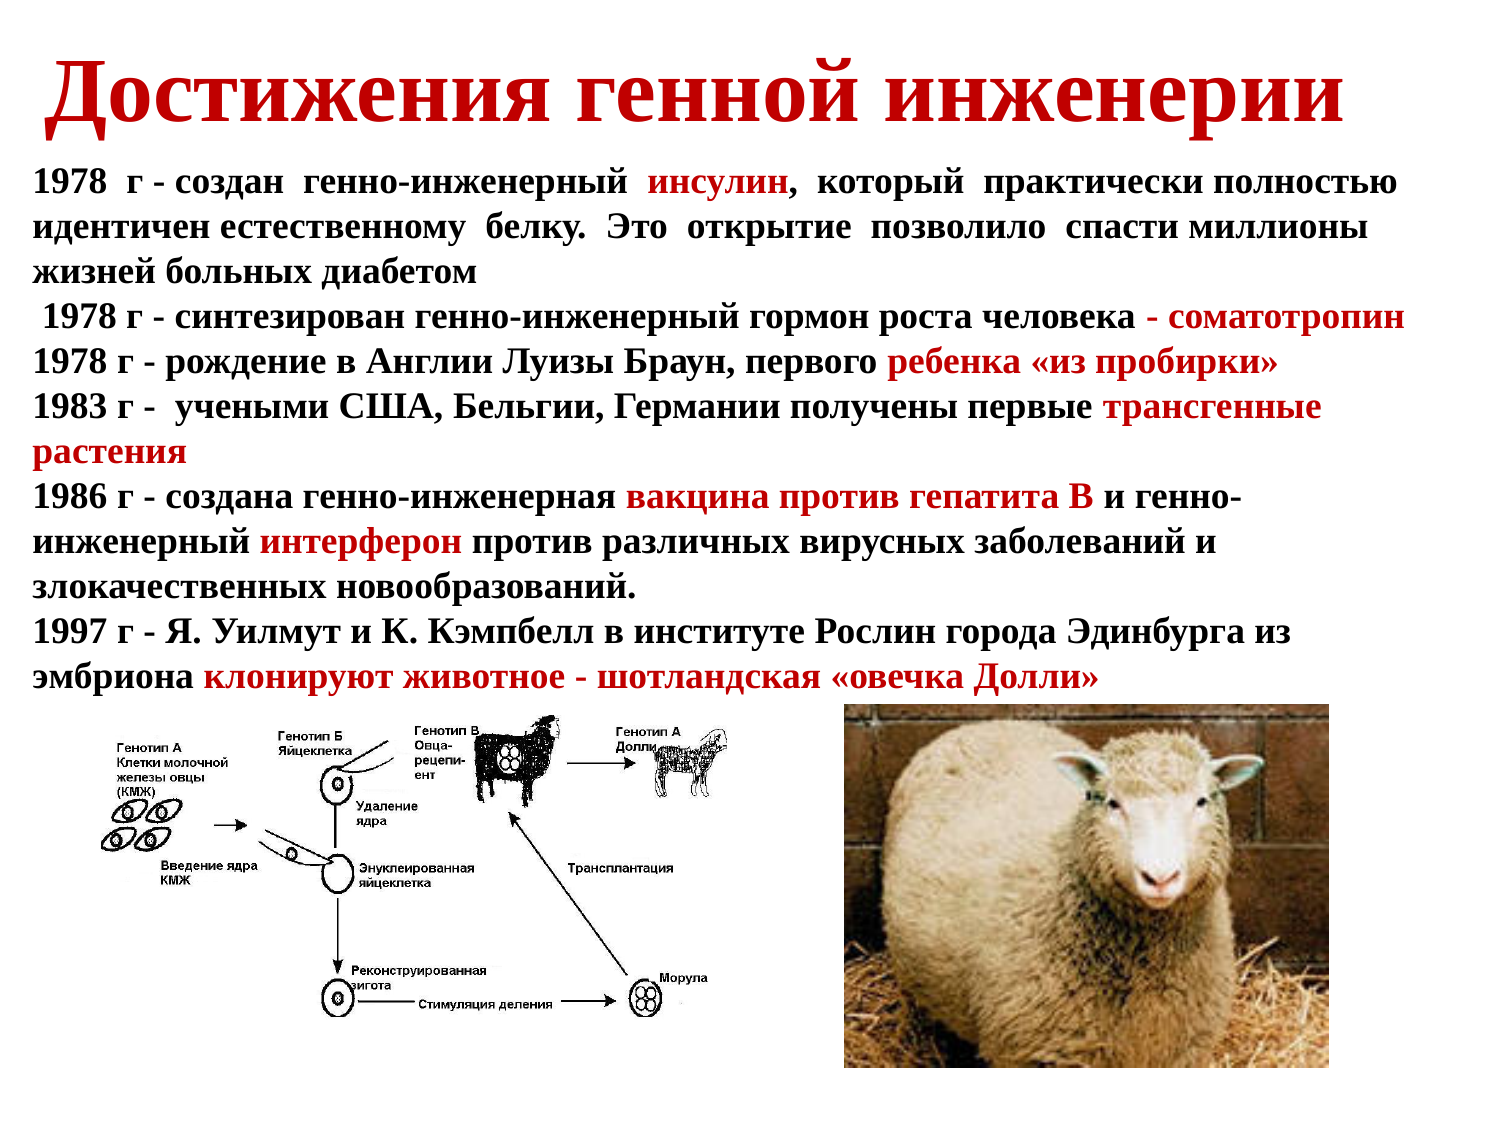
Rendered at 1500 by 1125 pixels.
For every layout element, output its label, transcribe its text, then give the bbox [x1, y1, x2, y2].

text_box 1978 г - создан генно-инженерный инсулин, который практически полностью идентичен естественному белку. Это открытие позволило спасти миллионы жизней больных диабетом 1978 г - синтезирован генно-инженерный гормон роста человека - соматотропин 1978 г - рождение в Англии Луизы Браун, первого ребенка «из пробирки» 1983 г - учеными США, Бельгии, Германии получены первые трансгенные растения 1986 г - создана генно-инженерная вакцина против гепатита В и генно-инженерный интерферон против различных вирусных заболеваний и злокачественных новообразований. 1997 г - Я. Уилмут и К. Кэмпбелл в институте Рослин города Эдинбурга из эмбриона клонируют животное - шотландская «овечка Долли» [17, 148, 1424, 704]
picture [844, 703, 1330, 1068]
title Достижения генной инженерии [29, 19, 1471, 150]
picture [100, 715, 727, 1099]
